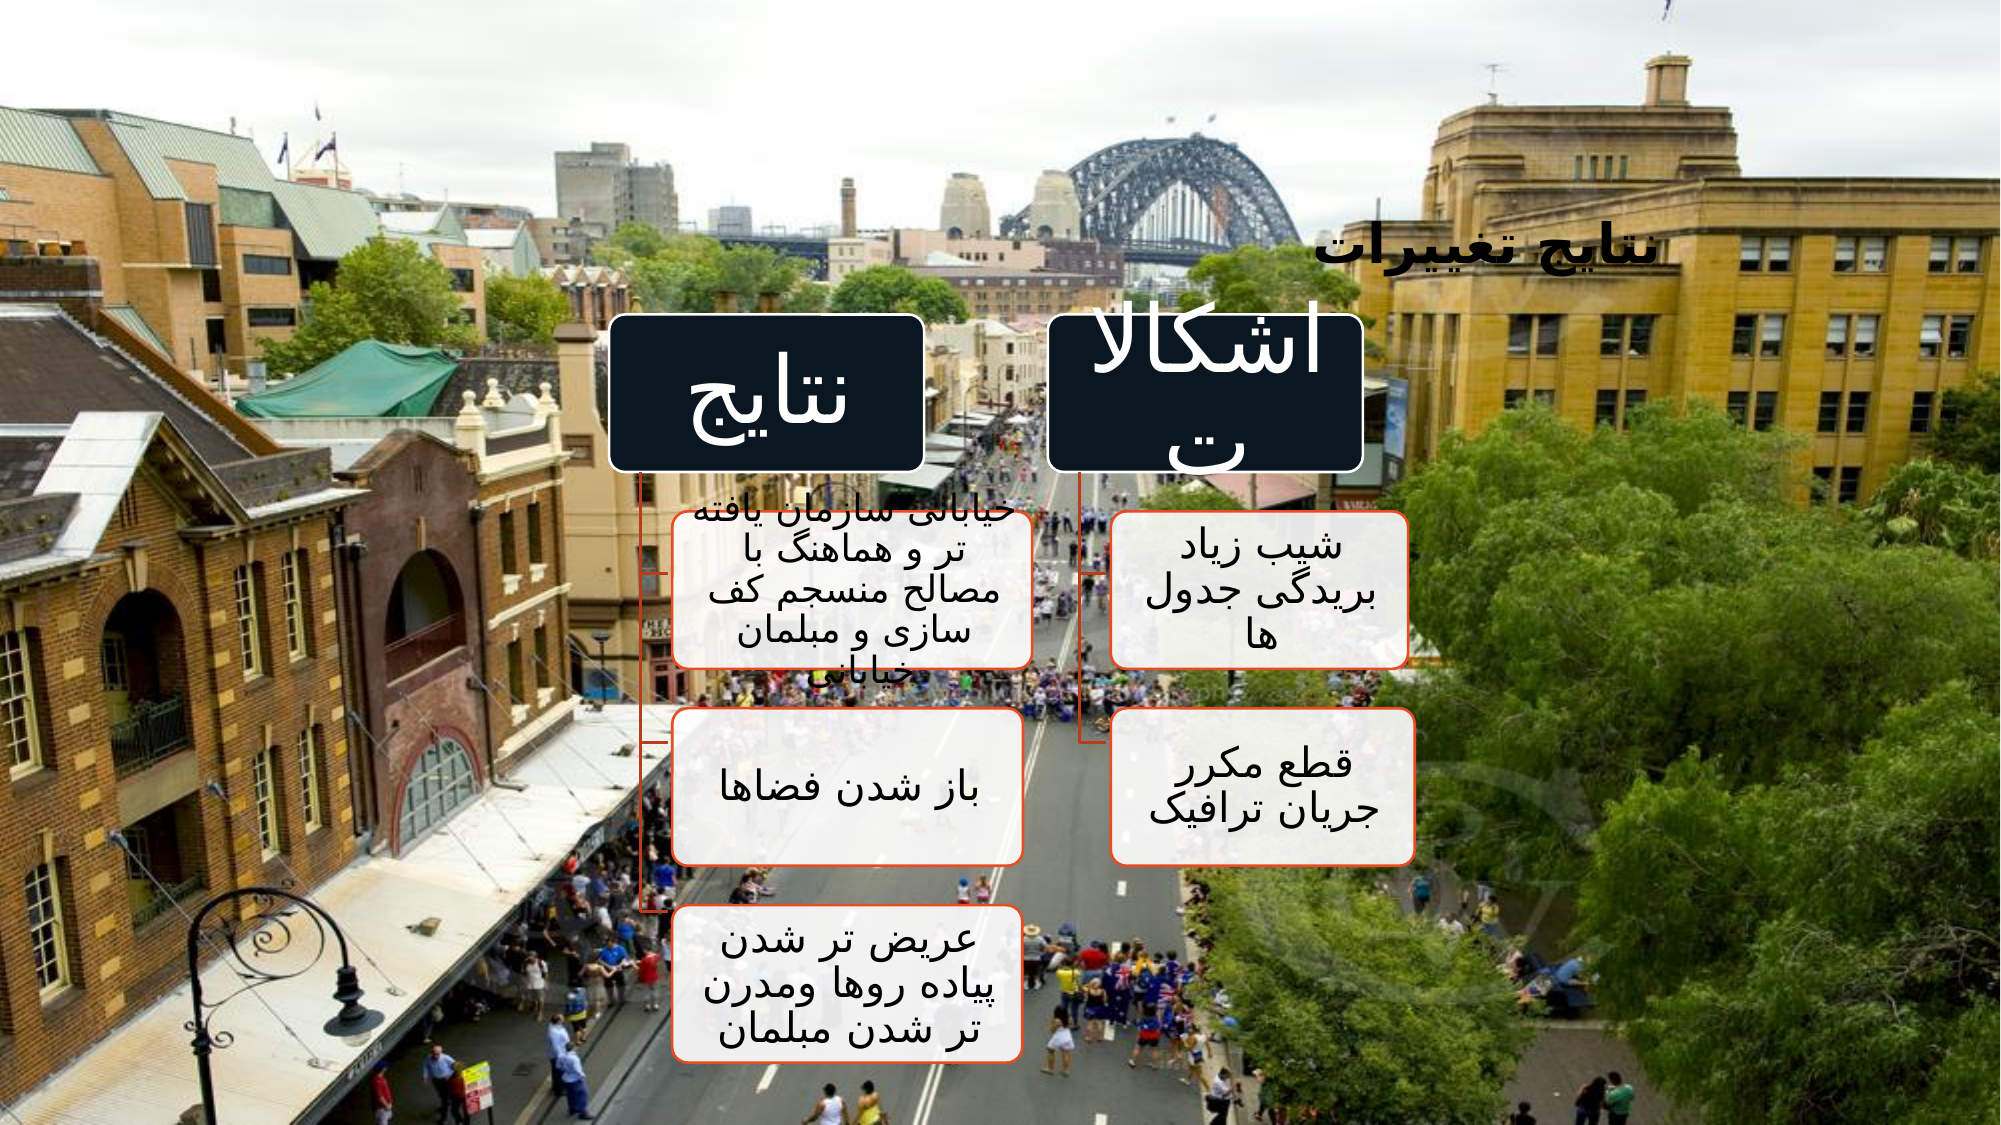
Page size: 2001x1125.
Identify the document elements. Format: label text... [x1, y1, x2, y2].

picture [0, 0, 2001, 1125]
title نتایج تغییرات [326, 208, 1677, 284]
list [349, 313, 1675, 1064]
